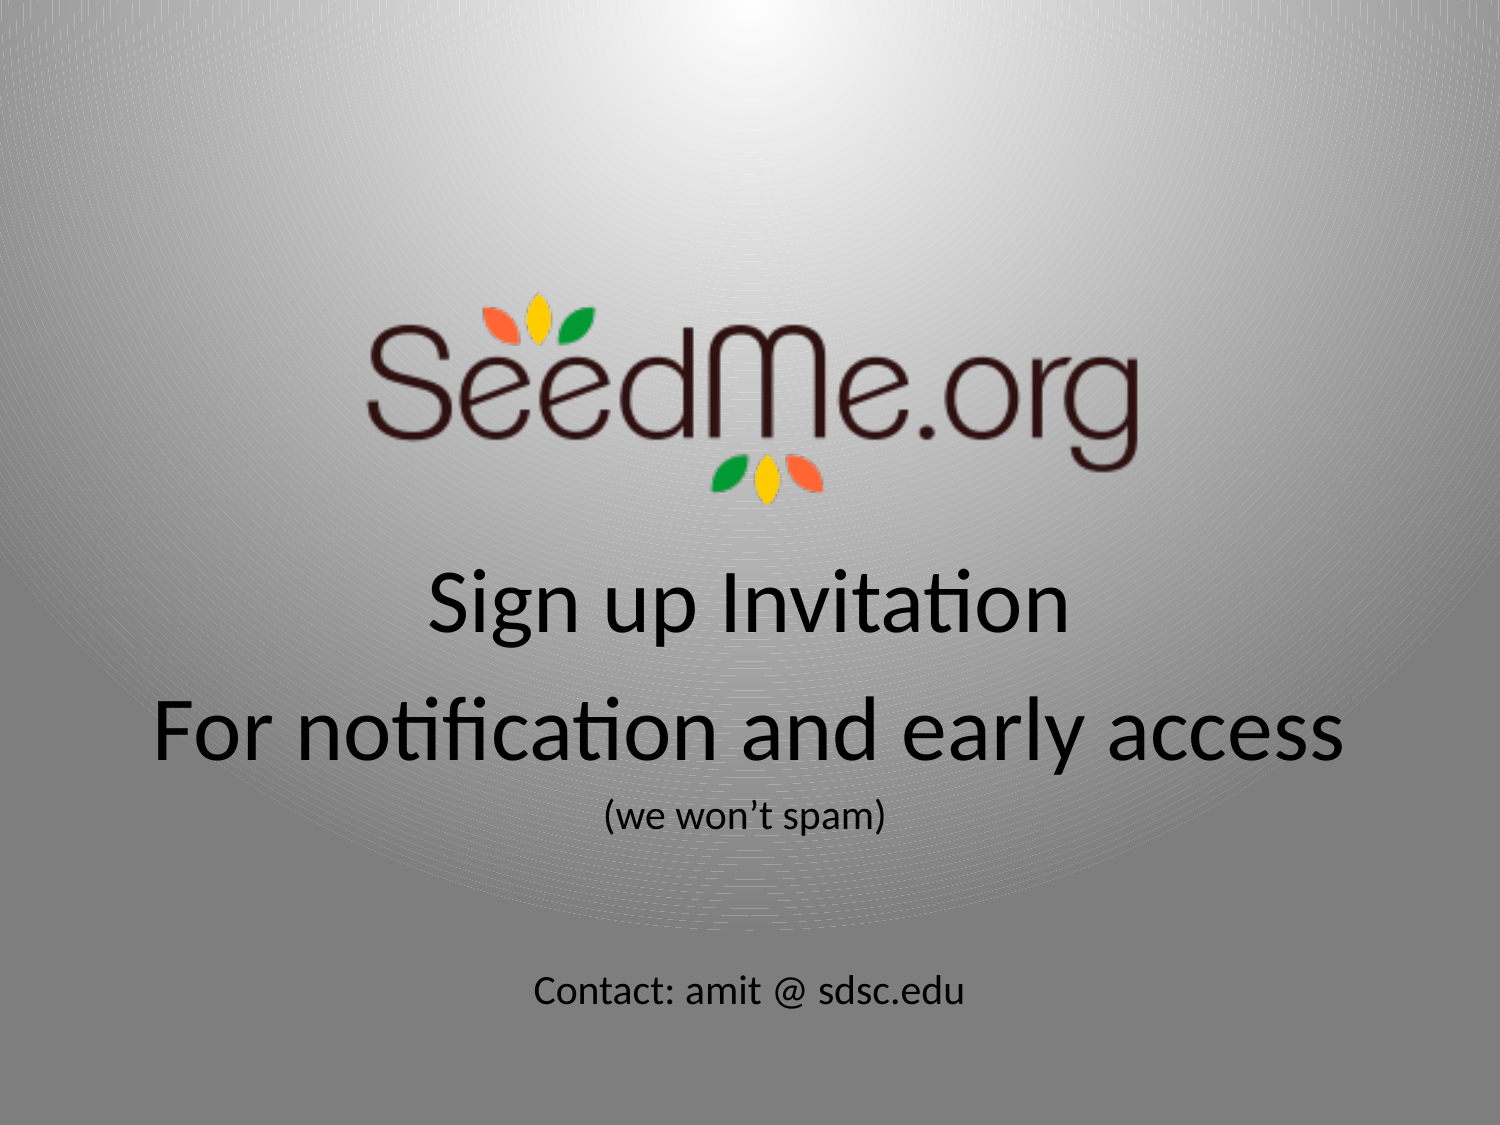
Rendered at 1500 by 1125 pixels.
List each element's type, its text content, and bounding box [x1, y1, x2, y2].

picture [361, 291, 1138, 506]
list Sign up Invitation For notification and early access (we won’t spam) Contact: amit @ sdsc.edu [46, 434, 1453, 1041]
